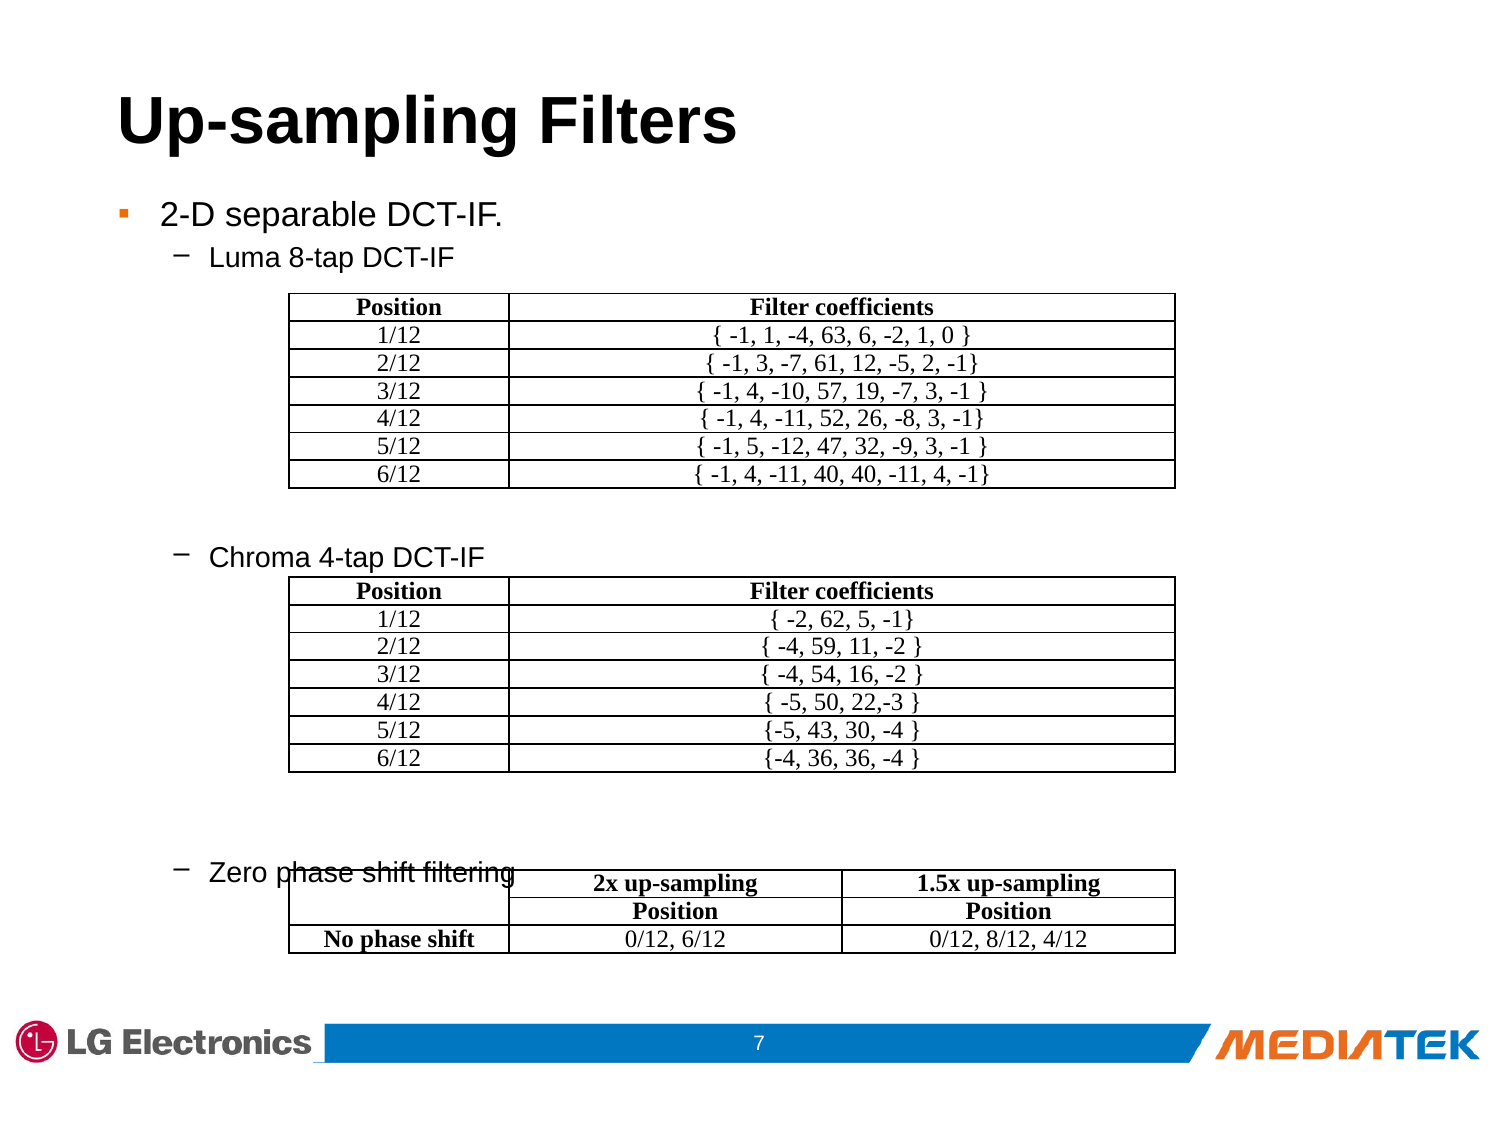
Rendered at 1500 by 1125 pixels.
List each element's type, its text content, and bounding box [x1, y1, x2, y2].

table_header 1.5x up-sampling [843, 871, 1174, 897]
table_cell { -1, 1, -4, 63, 6, -2, 1, 0 } [510, 322, 1174, 348]
table_cell 6/12 [290, 461, 508, 487]
picture [13, 1008, 313, 1075]
table_header [290, 871, 508, 924]
table_cell 2/12 [290, 350, 508, 376]
table_cell 6/12 [290, 745, 508, 771]
table_header Filter coefficients [510, 578, 1174, 604]
table_cell No phase shift [290, 926, 508, 952]
title Up-sampling Filters [101, 62, 1425, 172]
slide_number 6 [720, 1022, 798, 1090]
table_cell { -4, 59, 11, -2 } [510, 633, 1174, 659]
table_cell {-5, 43, 30, -4 } [510, 717, 1174, 743]
table_cell { -1, 4, -11, 52, 26, -8, 3, -1} [510, 406, 1174, 432]
table_cell { -2, 62, 5, -1} [510, 606, 1174, 632]
table_cell {-4, 36, 36, -4 } [510, 745, 1174, 771]
table_cell Position [510, 898, 841, 924]
table_cell Position [843, 898, 1174, 924]
table_cell 4/12 [290, 689, 508, 715]
table_cell { -1, 3, -7, 61, 12, -5, 2, -1} [510, 350, 1174, 376]
table_header 2x up-sampling [510, 871, 841, 897]
table_cell { -5, 50, 22,-3 } [510, 689, 1174, 715]
table_cell 3/12 [290, 378, 508, 404]
table_cell 1/12 [290, 322, 508, 348]
picture [325, 1023, 720, 1063]
table_cell { -4, 54, 16, -2 } [510, 661, 1174, 687]
table_cell { -1, 4, -11, 40, 40, -11, 4, -1} [510, 461, 1174, 487]
table_cell 5/12 [290, 433, 508, 459]
table_cell 0/12, 6/12 [510, 926, 841, 952]
list 2-D separable DCT-IF. Luma 8-tap DCT-IF Chroma 4-tap DCT-IF Zero phase shift filtering [102, 184, 1425, 998]
picture [798, 1023, 1480, 1063]
table_cell 3/12 [290, 661, 508, 687]
table_header Position [290, 578, 508, 604]
table_cell { -1, 4, -10, 57, 19, -7, 3, -1 } [510, 378, 1174, 404]
table_cell 5/12 [290, 717, 508, 743]
table_cell 2/12 [290, 633, 508, 659]
table_cell 1/12 [290, 606, 508, 632]
table_header Filter coefficients [510, 294, 1174, 320]
table_cell { -1, 5, -12, 47, 32, -9, 3, -1 } [510, 433, 1174, 459]
table_header Position [290, 294, 508, 320]
table_cell 4/12 [290, 406, 508, 432]
table_cell 0/12, 8/12, 4/12 [843, 926, 1174, 952]
